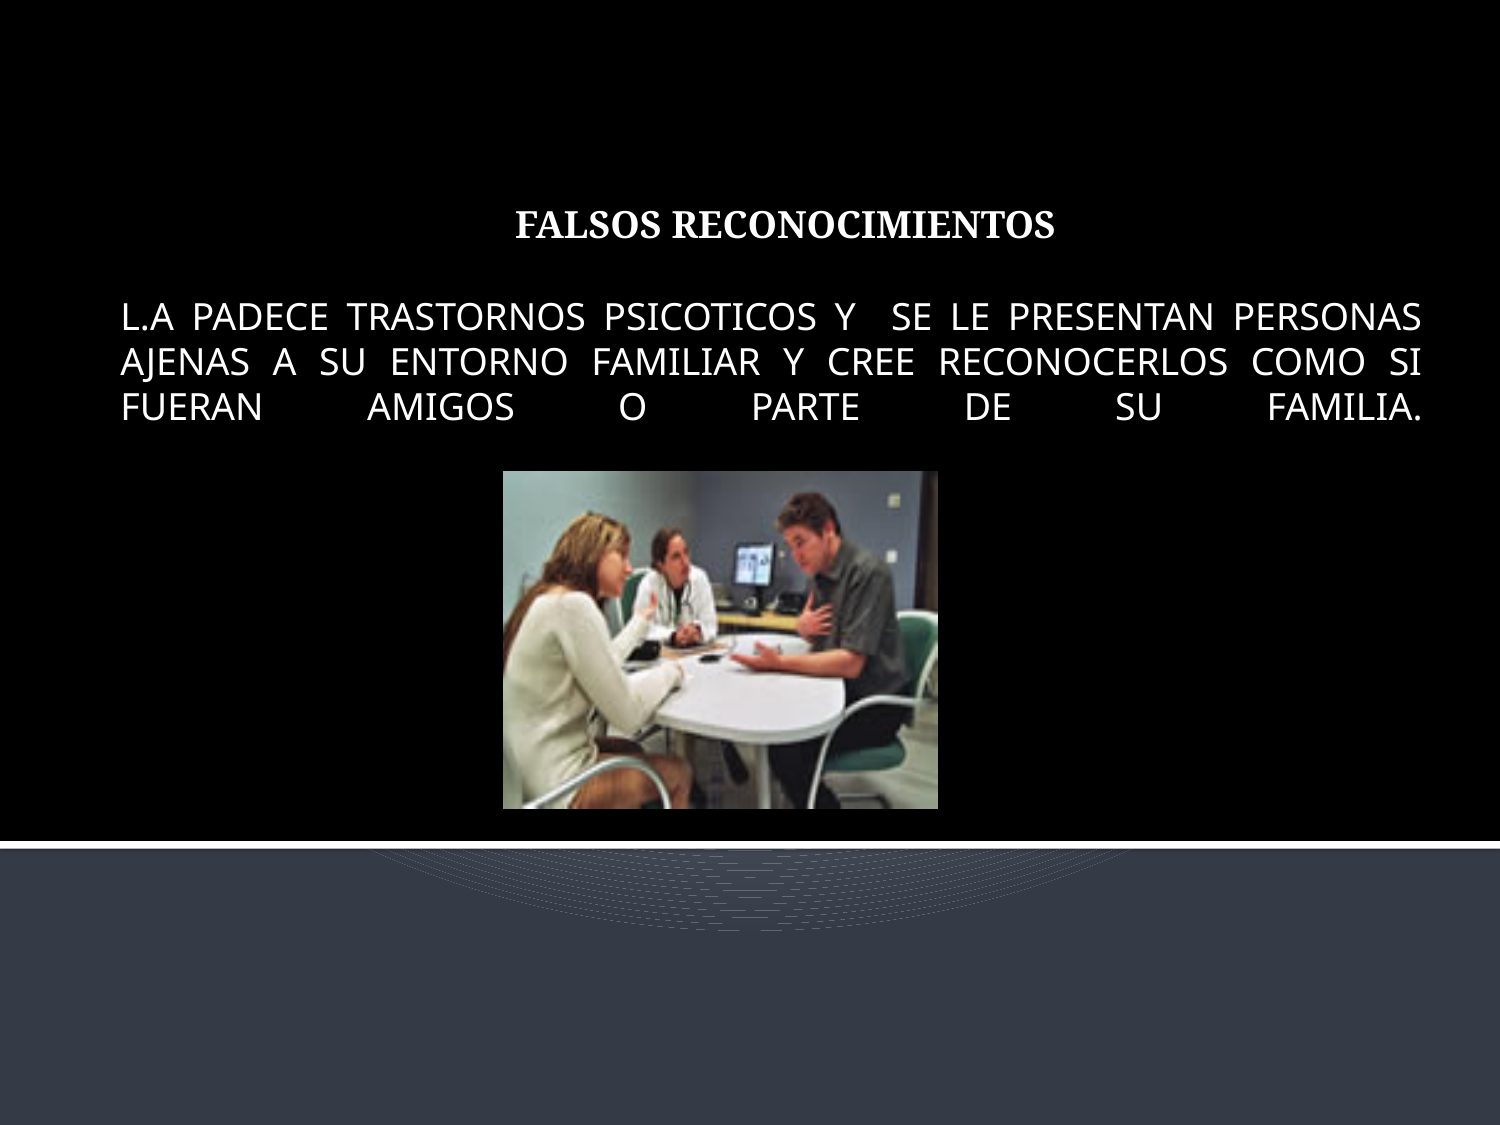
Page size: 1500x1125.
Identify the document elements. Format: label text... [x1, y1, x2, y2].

title L.A PADECE TRASTORNOS PSICOTICOS Y SE LE PRESENTAN PERSONAS AJENAS A SU ENTORNO FAMILIAR Y CREE RECONOCERLOS COMO SI FUERAN AMIGOS O PARTE DE SU FAMILIA. [105, 292, 1431, 568]
subtitle FALSOS RECONOCIMIENTOS [117, 93, 1443, 247]
picture [503, 471, 938, 809]
